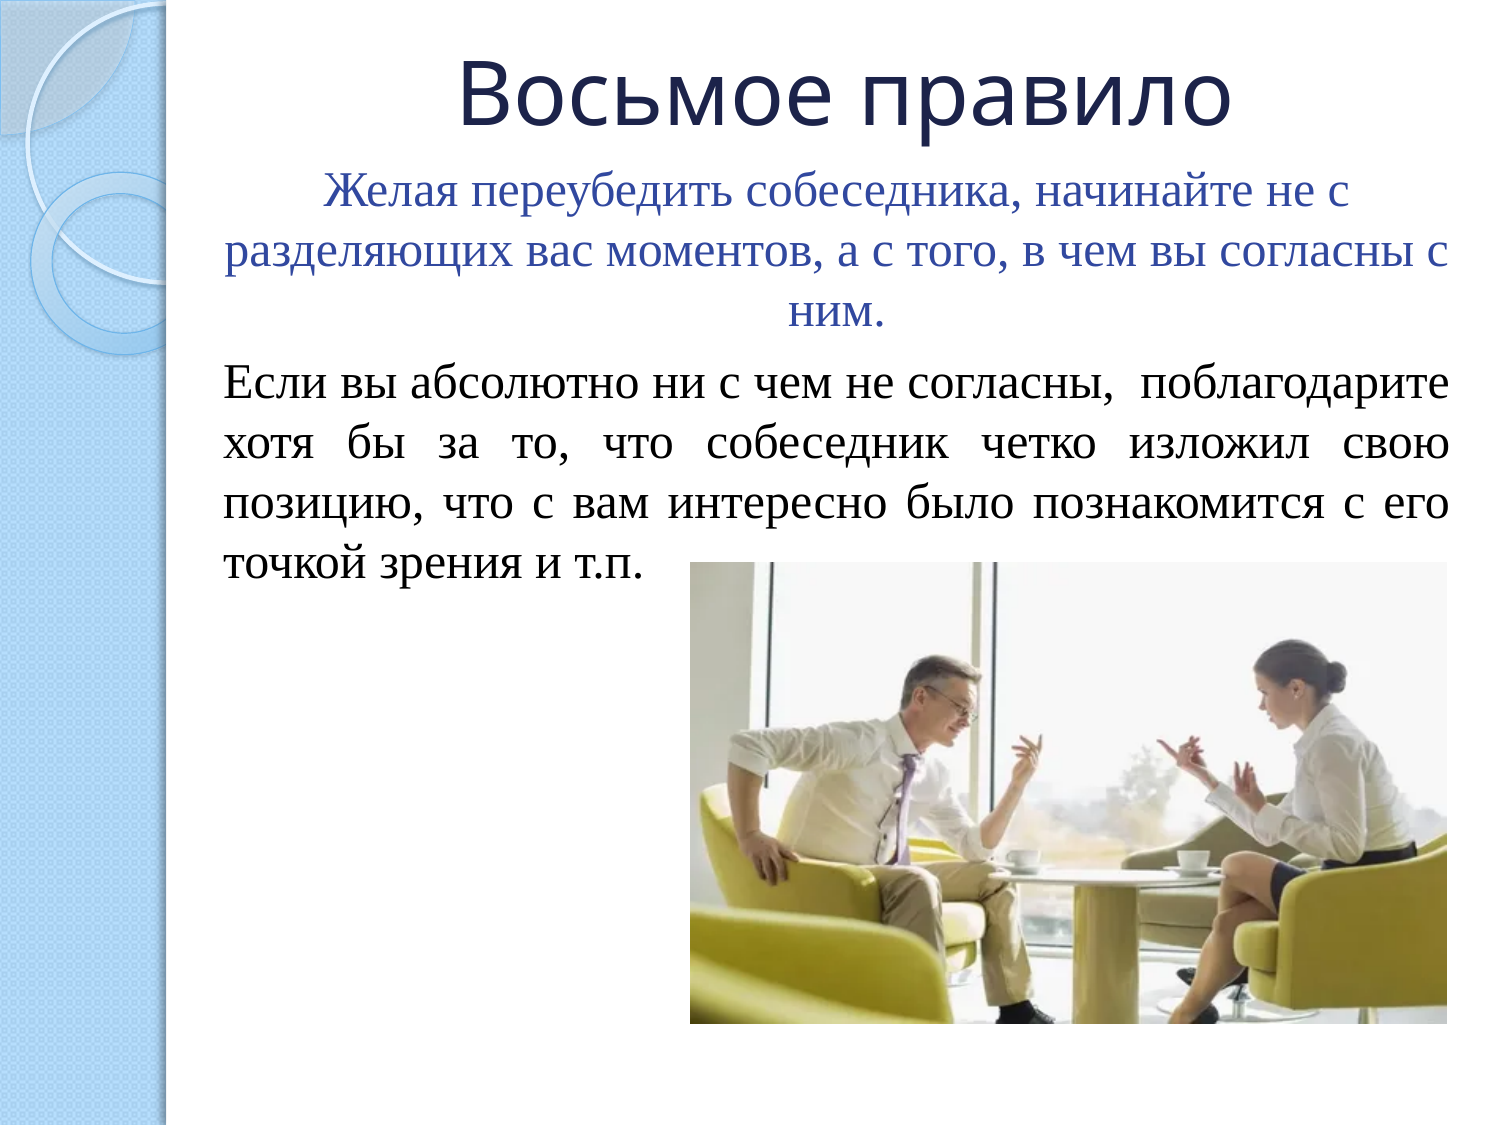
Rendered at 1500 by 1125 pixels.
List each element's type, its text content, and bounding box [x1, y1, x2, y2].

title Восьмое правило [230, 19, 1461, 149]
picture [690, 562, 1448, 1024]
list Желая переубедить собеседника, начинайте не с разделяющих вас моментов, а с того, в чем вы согласны с ним. Если вы абсолютно ни с чем не согласны, поблагодарите хотя бы за то, что собеседник четко изложил свою позицию, что с вам интересно было познакомится с его точкой зрения и т.п. [194, 149, 1466, 1025]
